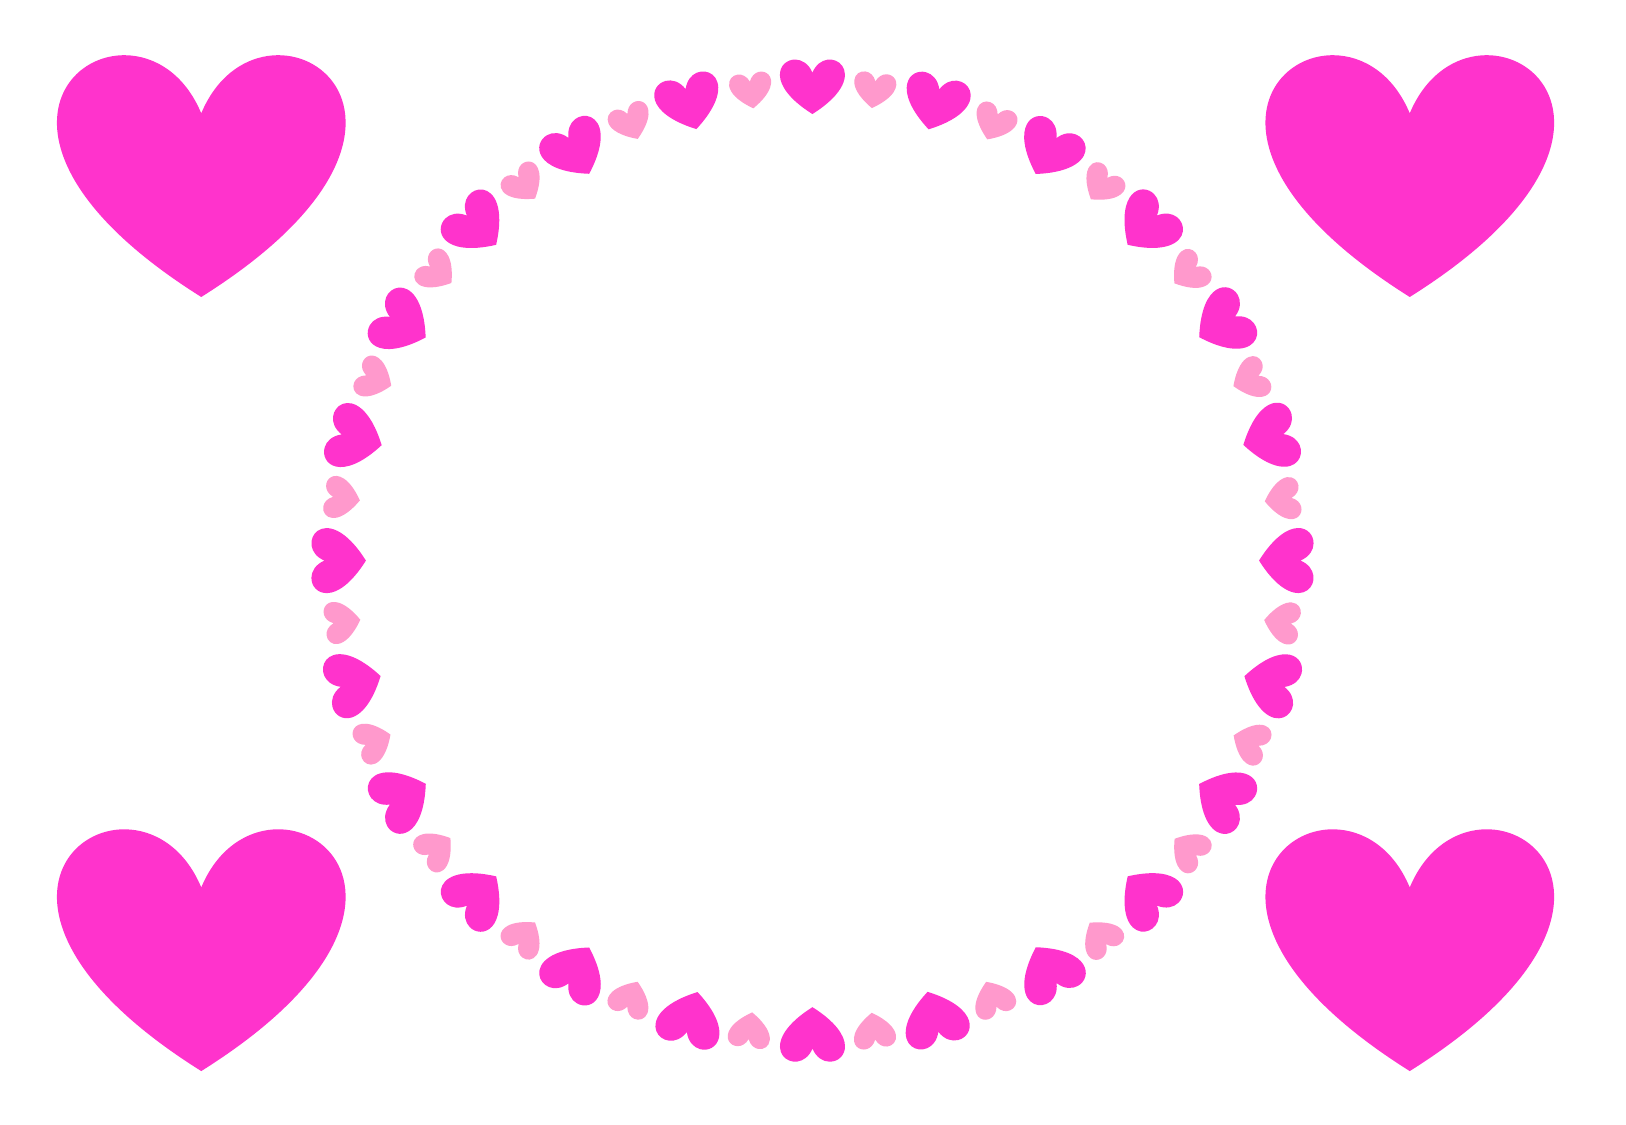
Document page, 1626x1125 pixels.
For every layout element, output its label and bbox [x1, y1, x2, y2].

text_box [1306, 54, 1556, 299]
text_box [55, 828, 311, 1073]
text_box [311, 59, 1314, 1062]
text_box [55, 54, 311, 299]
text_box [1314, 828, 1556, 1073]
